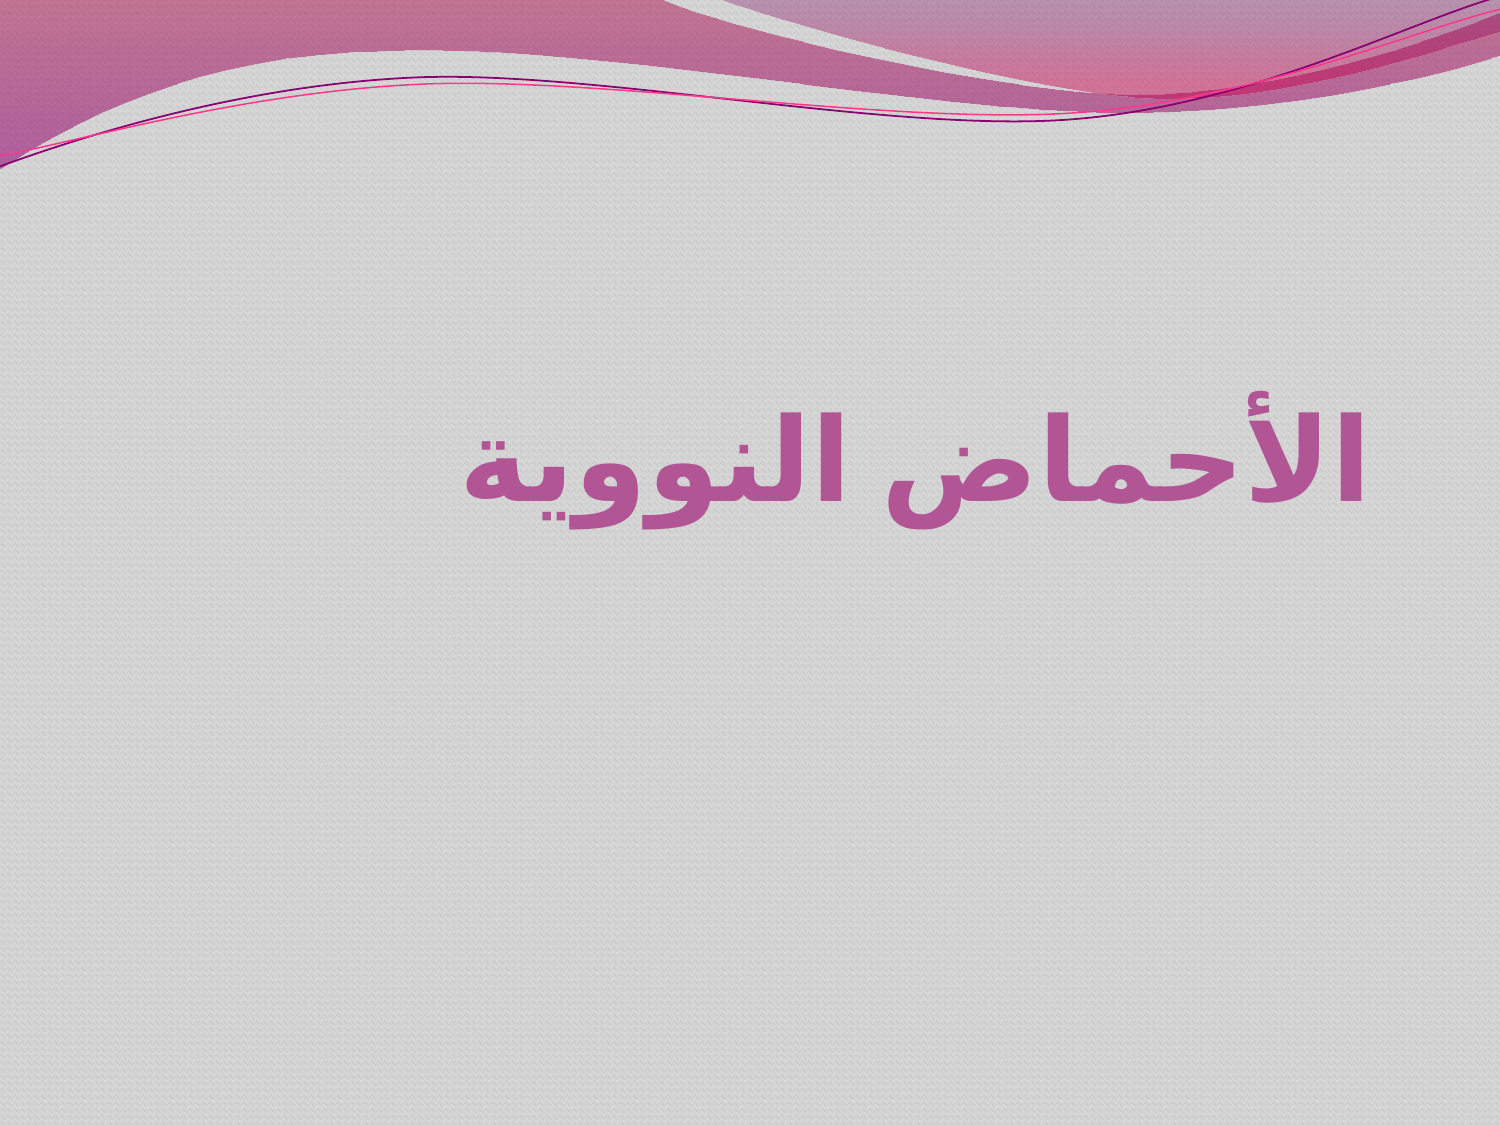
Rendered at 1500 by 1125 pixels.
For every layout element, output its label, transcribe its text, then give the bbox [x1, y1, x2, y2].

title الأحماض النووية [87, 224, 1376, 525]
